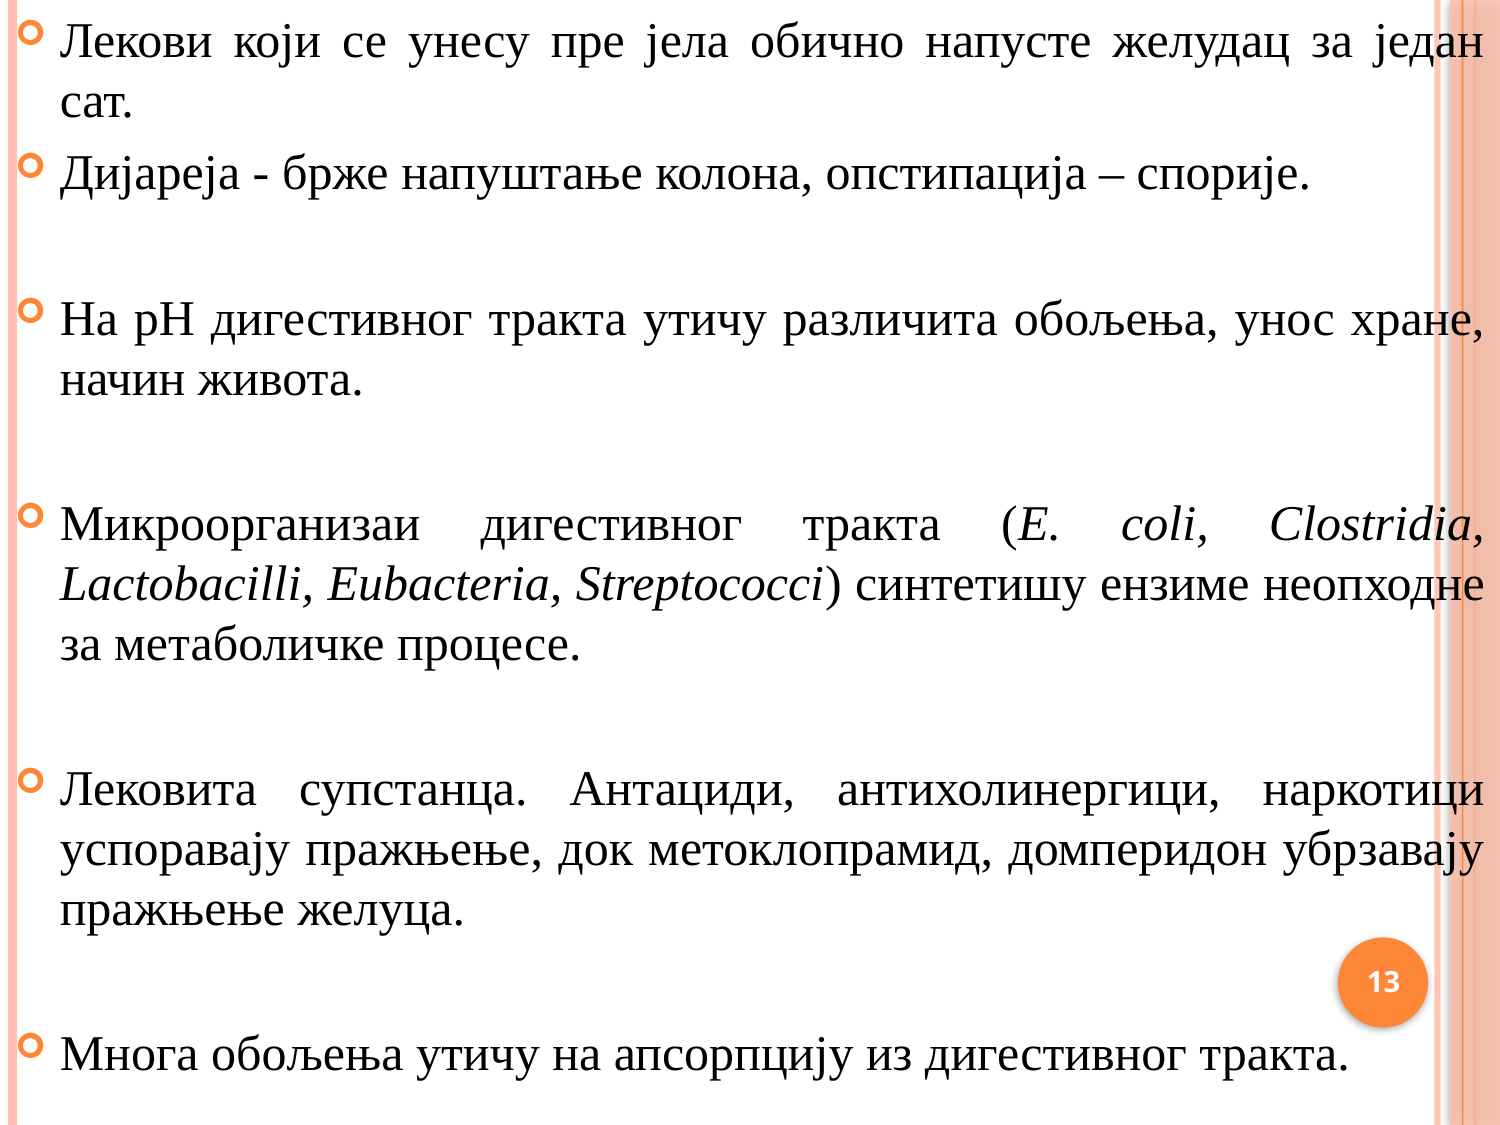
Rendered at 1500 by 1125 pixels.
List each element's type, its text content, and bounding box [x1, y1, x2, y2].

list Лекови који се унесу пре јела обично напусте желудац за један сат. Дијареја - брже напуштање колона, опстипација – спорије. На pH дигестивног тракта утичу различита обољења, унос хране, начин живота. Микроорганизаи дигестивног тракта (E. coli, Clostridia, Lactobacilli, Eubacteria, Streptococci) синтетишу ензиме неопходне за метаболичке процесе. Лековита супстанца. Антациди, антихолинергици, наркотици успоравају пражњење, док метоклопрамид, домперидон убрзавају пражњење желуца. Многа обољења утичу на апсорпцију из дигестивног тракта. [0, 0, 1500, 1125]
